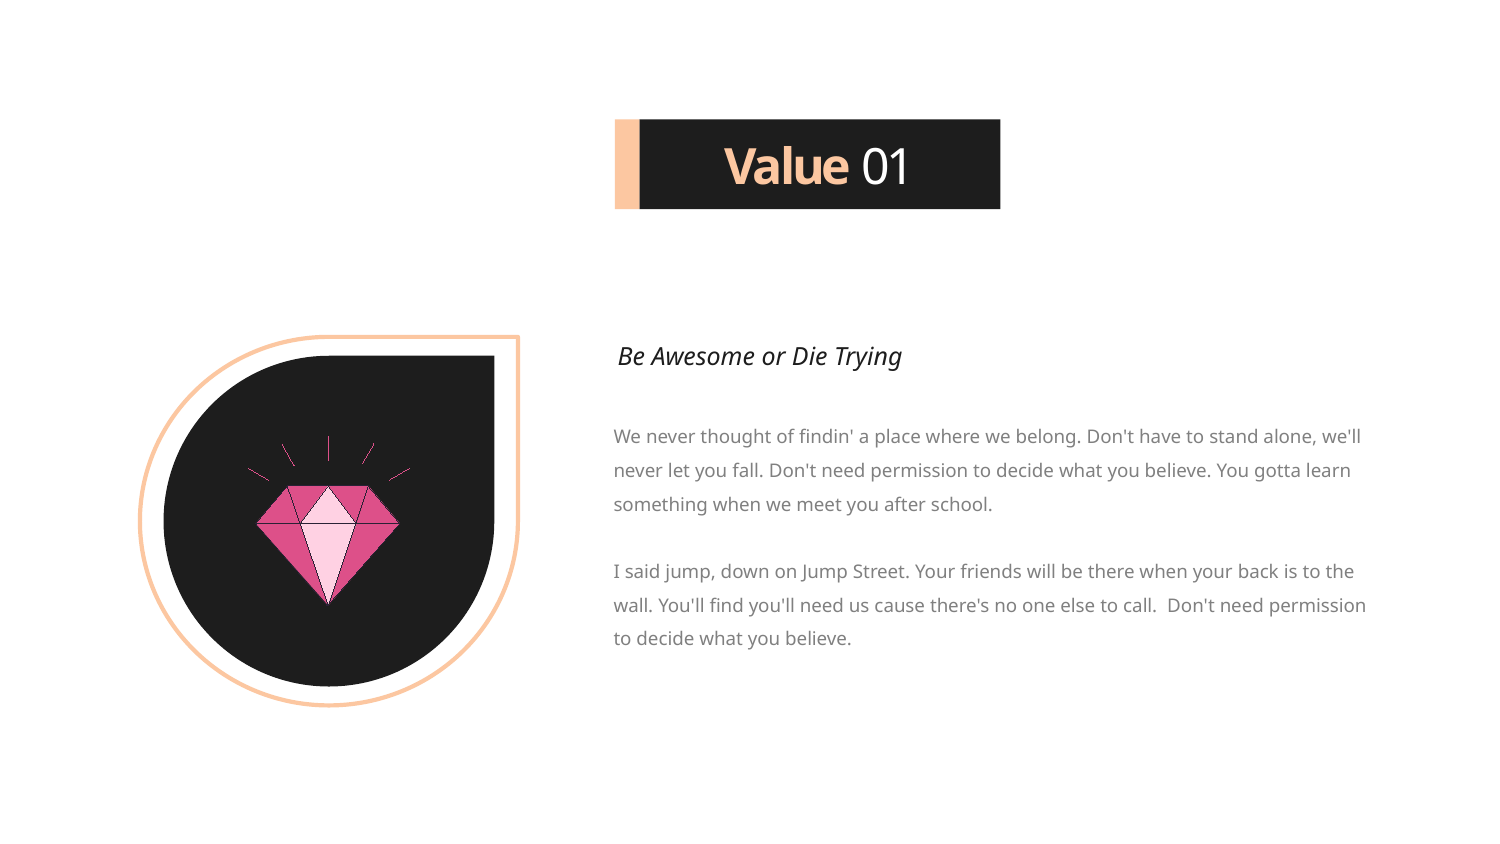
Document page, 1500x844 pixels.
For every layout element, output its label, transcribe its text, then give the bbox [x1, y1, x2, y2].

text_box Be Awesome or Die Trying [602, 317, 1000, 378]
text_box Value 01 [641, 119, 1001, 210]
text_box [137, 334, 521, 708]
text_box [248, 436, 410, 606]
text_box [613, 117, 641, 211]
text_box We never thought of findin' a place where we belong. Don't have to stand alone, we'll never let you fall. Don't need permission to decide what you believe. You gotta learn something when we meet you after school. I said jump, down on Jump Street. Your friends will be there when your back is to the wall. You'll find you'll need us cause there's no one else to call. Don't need permission to decide what you believe. [598, 406, 1402, 657]
